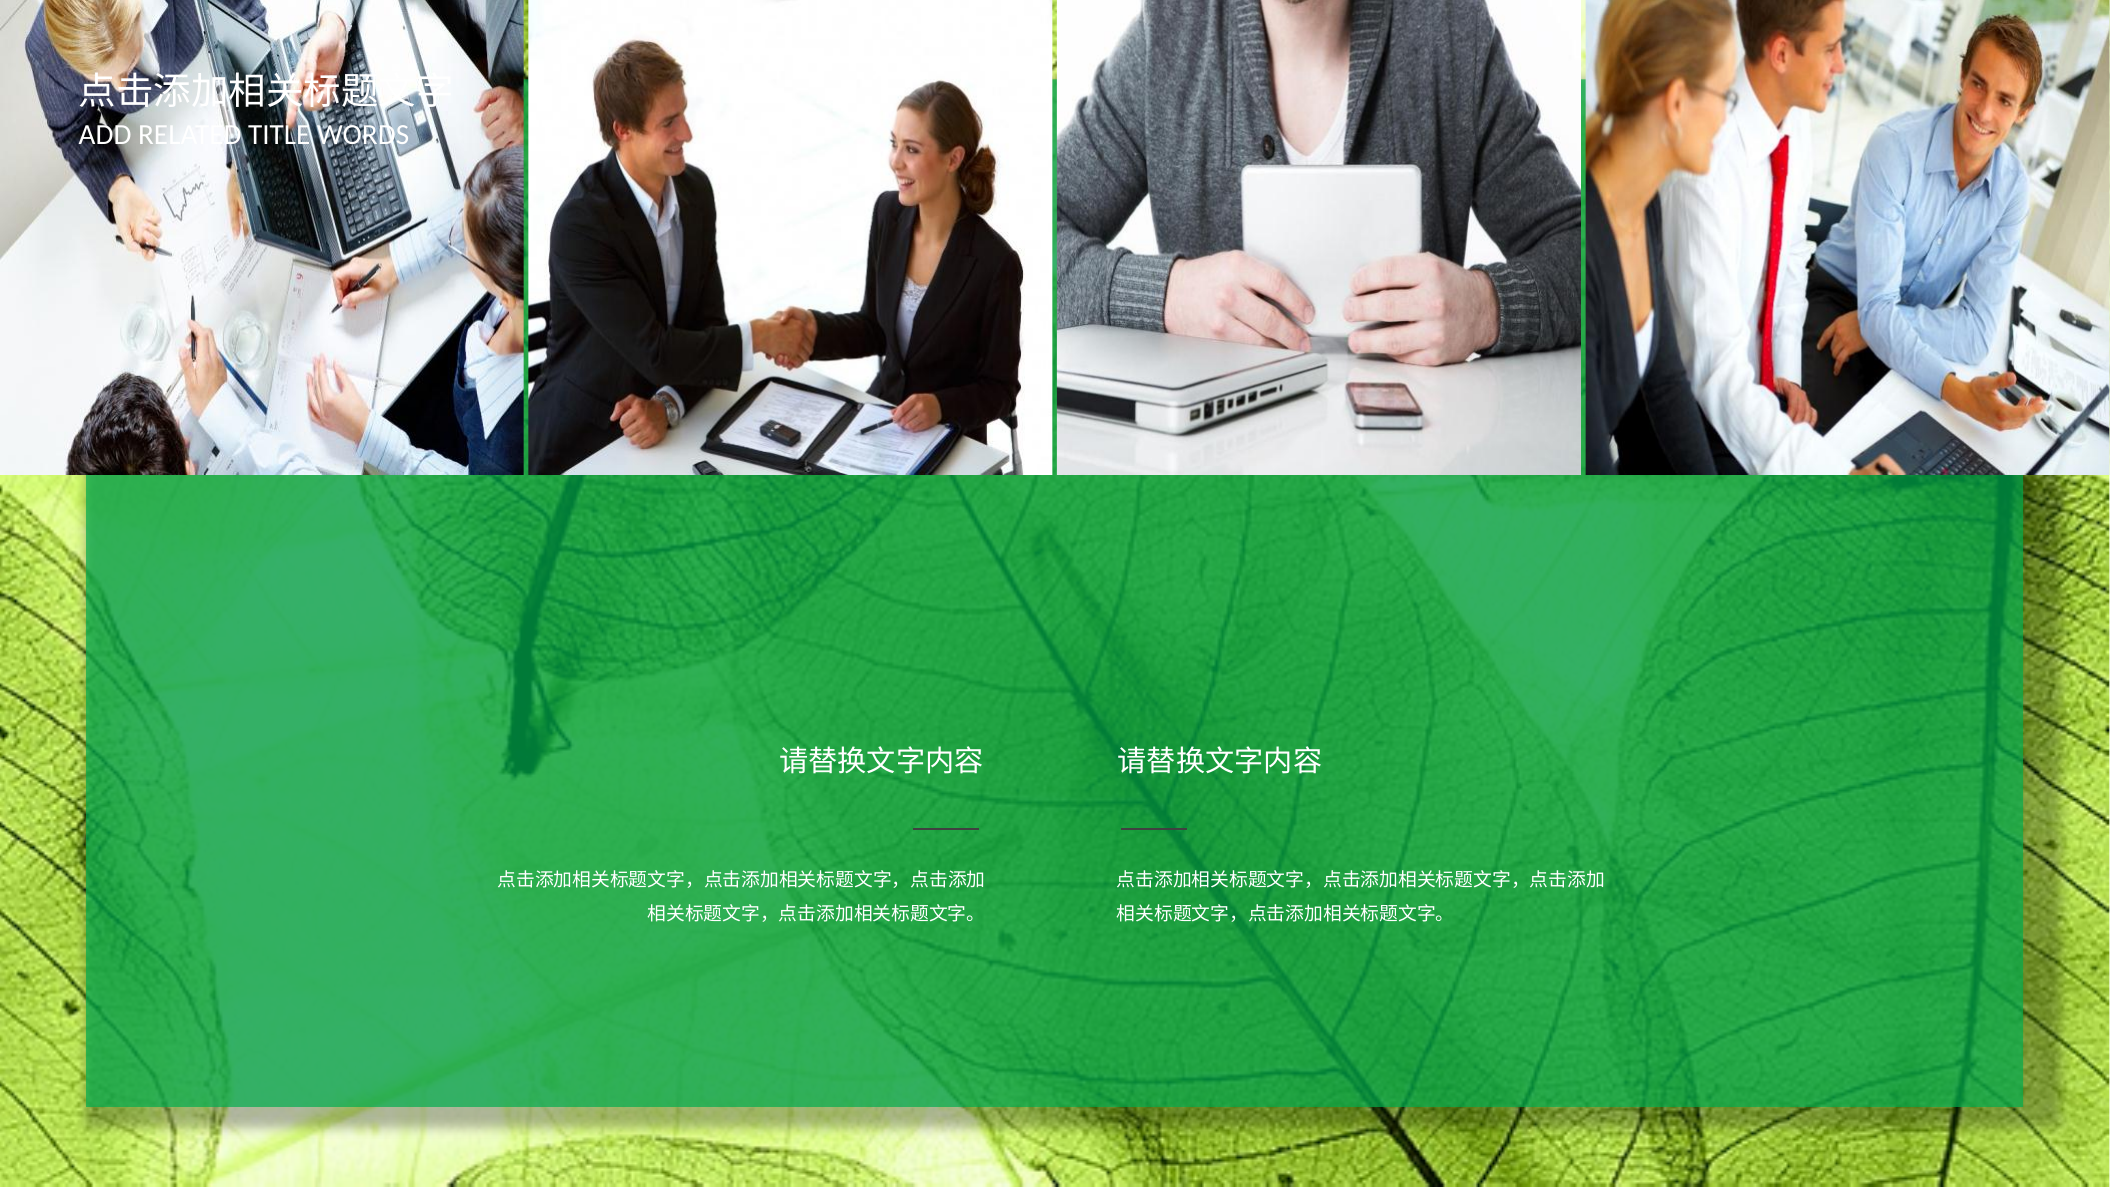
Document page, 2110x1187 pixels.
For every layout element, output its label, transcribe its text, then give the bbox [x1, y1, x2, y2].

text_box [0, 0, 525, 475]
text_box ADD RELATED TITLE WORDS [62, 107, 426, 159]
text_box [1585, 0, 2110, 475]
text_box 点击添加相关标题文字 [62, 59, 470, 121]
picture [0, 475, 2110, 1187]
text_box [527, 0, 1053, 475]
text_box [464, 734, 1000, 929]
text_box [1101, 734, 1638, 929]
text_box [1056, 0, 1582, 475]
